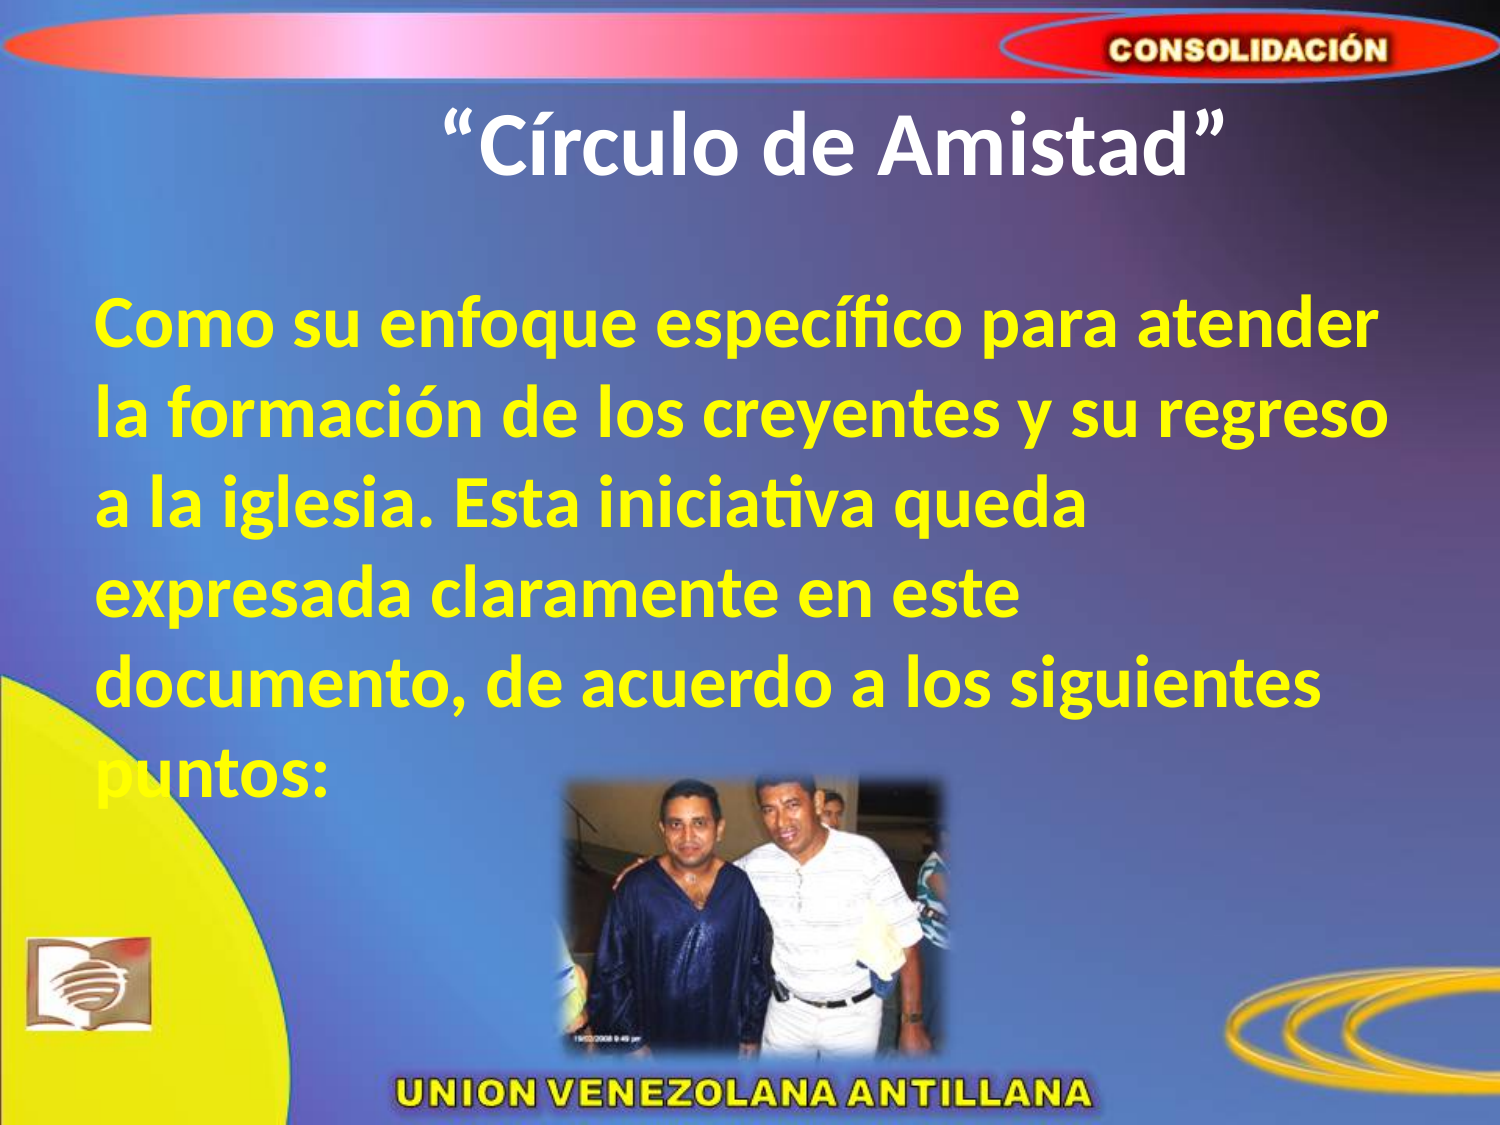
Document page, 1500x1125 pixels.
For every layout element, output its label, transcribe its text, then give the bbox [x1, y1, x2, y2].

picture [0, 0, 1500, 1125]
title “Círculo de Amistad” [75, 45, 1425, 233]
list Como su enfoque específico para atender la formación de los creyentes y su regreso a la iglesia. Esta iniciativa queda expresada claramente en este documento, de acuerdo a los siguientes puntos: [23, 265, 1418, 1008]
